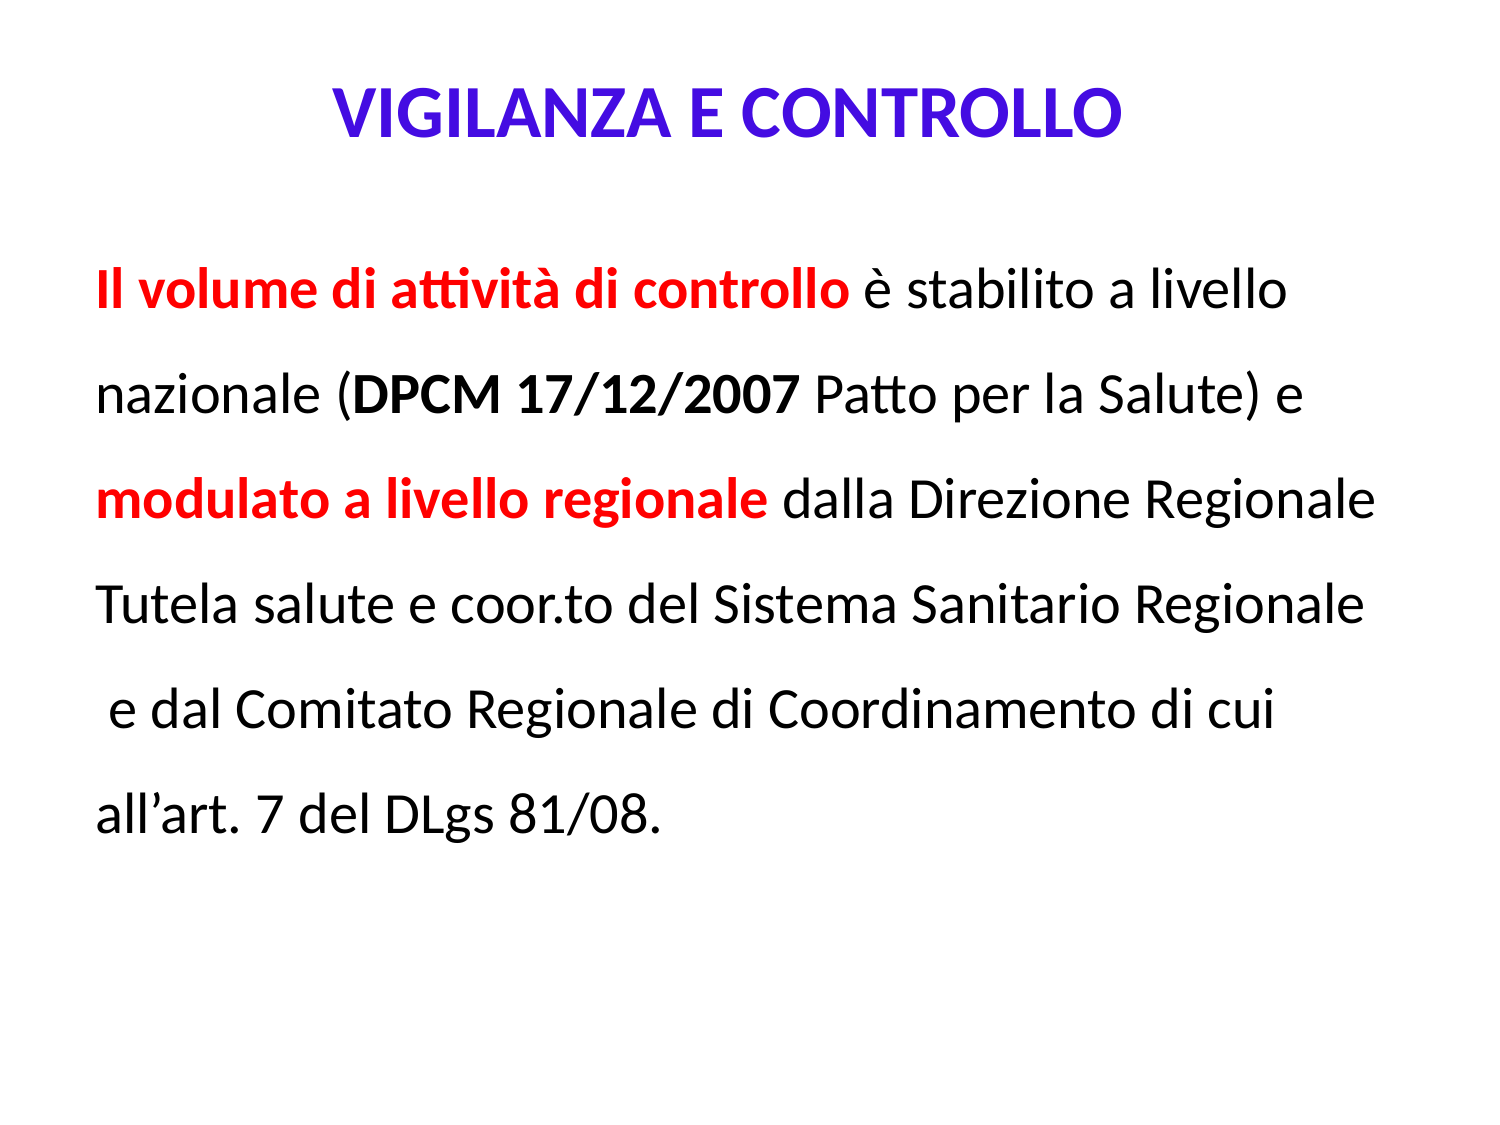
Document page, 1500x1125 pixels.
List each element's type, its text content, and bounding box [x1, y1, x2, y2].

text_box Il volume di attività di controllo è stabilito a livello nazionale (DPCM 17/12/2007 Patto per la Salute) e modulato a livello regionale dalla Direzione Regionale Tutela salute e coor.to del Sistema Sanitario Regionale e dal Comitato Regionale di Coordinamento di cui all’art. 7 del DLgs 81/08. [80, 207, 1451, 1028]
text_box VIGILANZA E CONTROLLO [317, 54, 1140, 160]
